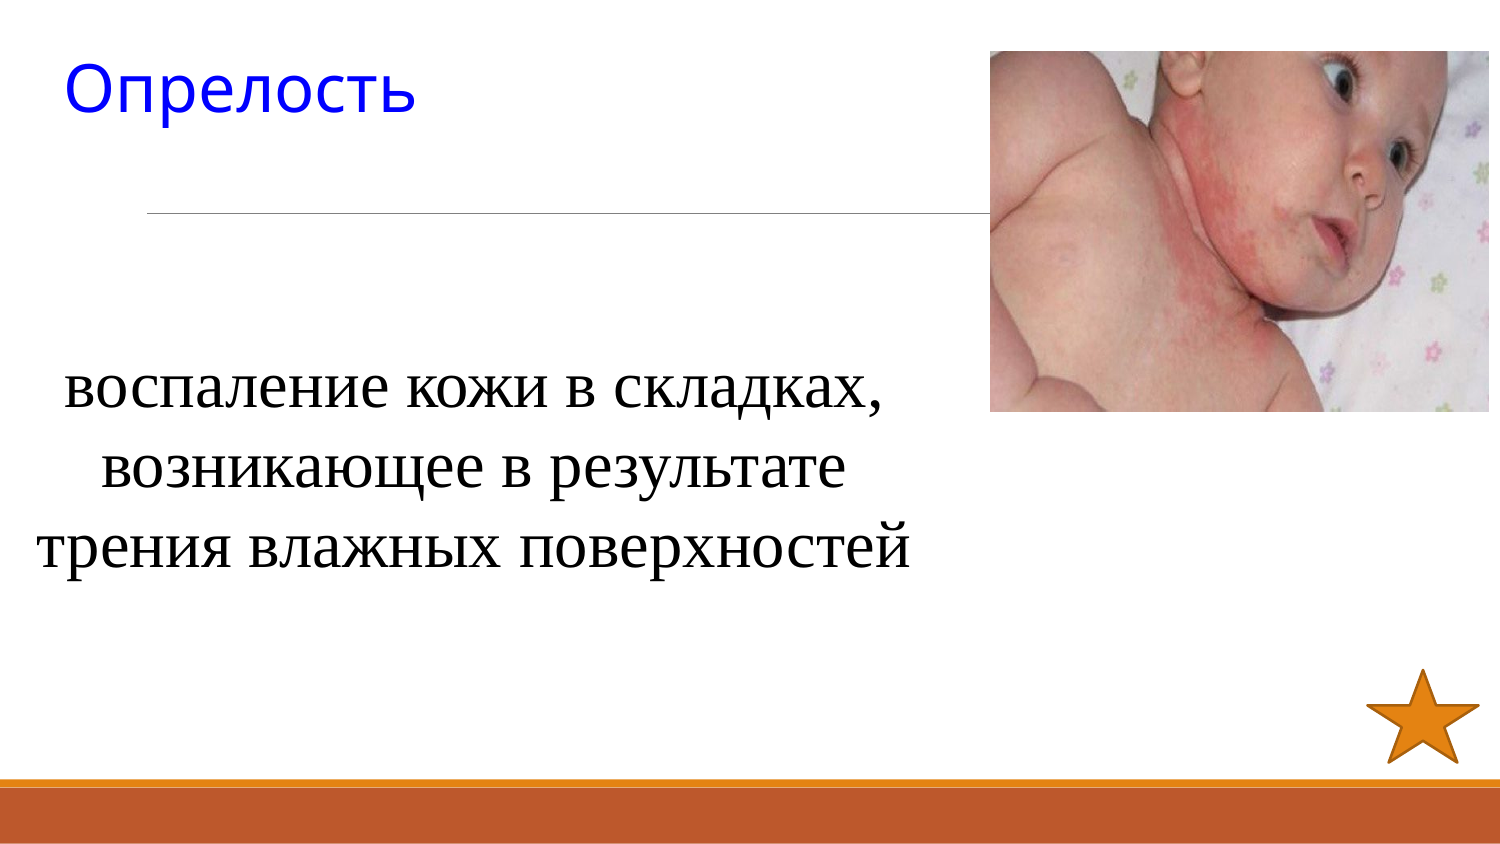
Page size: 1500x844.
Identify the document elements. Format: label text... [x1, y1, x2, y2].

text_box [1366, 668, 1480, 764]
text_box Опрелость [48, 38, 1053, 134]
picture [989, 51, 1490, 412]
text_box воспаление кожи в складках, возникающее в результате трения влажных поверхностей [7, 162, 942, 761]
